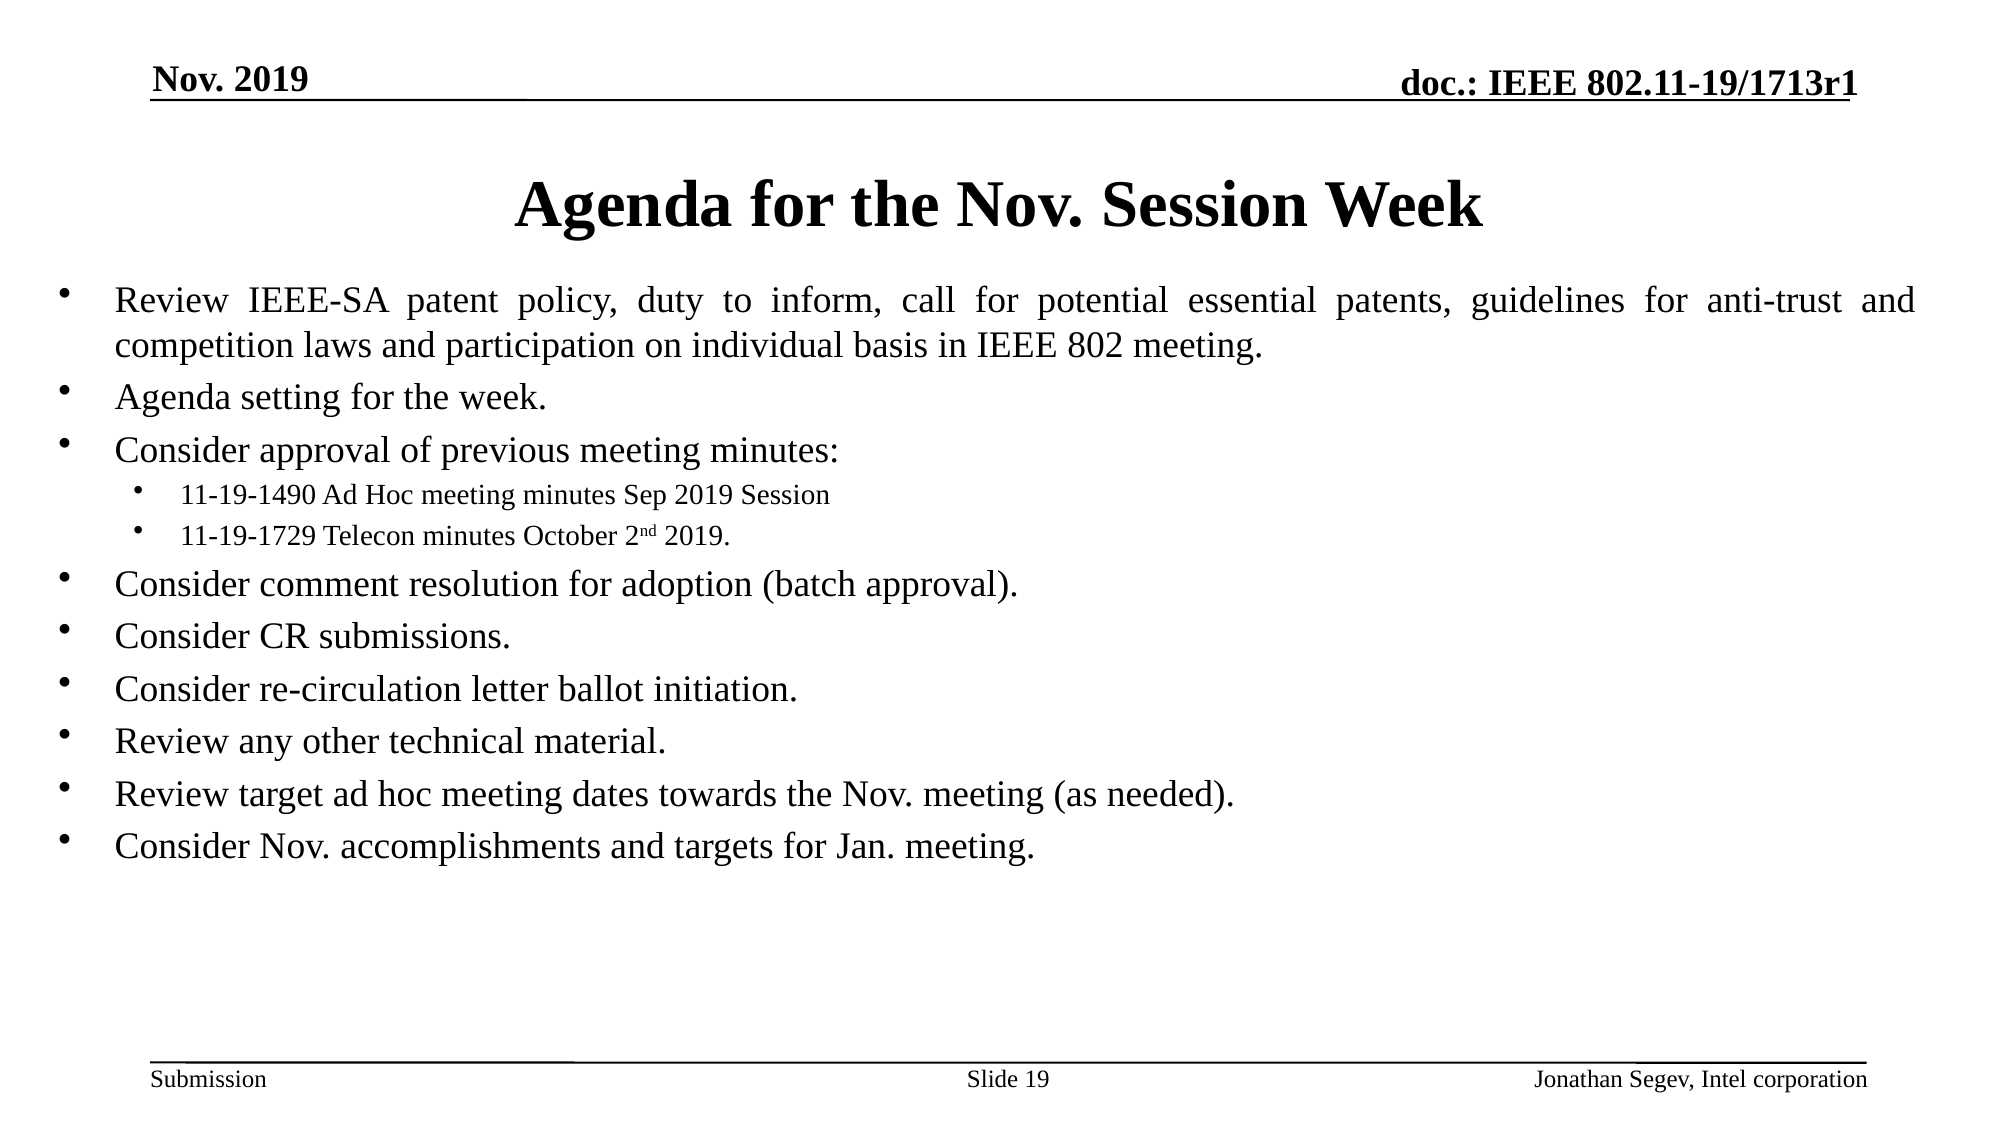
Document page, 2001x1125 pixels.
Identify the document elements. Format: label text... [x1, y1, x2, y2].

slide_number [152, 54, 563, 100]
title Agenda for the Nov. Session Week [149, 112, 1850, 266]
slide_number Slide 19 [950, 1061, 1067, 1123]
list Review IEEE-SA patent policy, duty to inform, call for potential essential patents, guidelines for anti-trust and competition laws and participation on individual basis in IEEE 802 meeting. Agenda setting for the week. Consider approval of previous meeting minutes: 11-19-1490 Ad Hoc meeting minutes Sep 2019 Session 11-19-1729 Telecon minutes October 2nd 2019. Consider comment resolution for adoption (batch approval). Consider CR submissions. Consider re-circulation letter ballot initiation. Review any other technical material. Review target ad hoc meeting dates towards the Nov. meeting (as needed). Consider Nov. accomplishments and targets for Jan. meeting. [42, 266, 1934, 1000]
footer Jonathan Segev, Intel corporation [1171, 1061, 1869, 1093]
